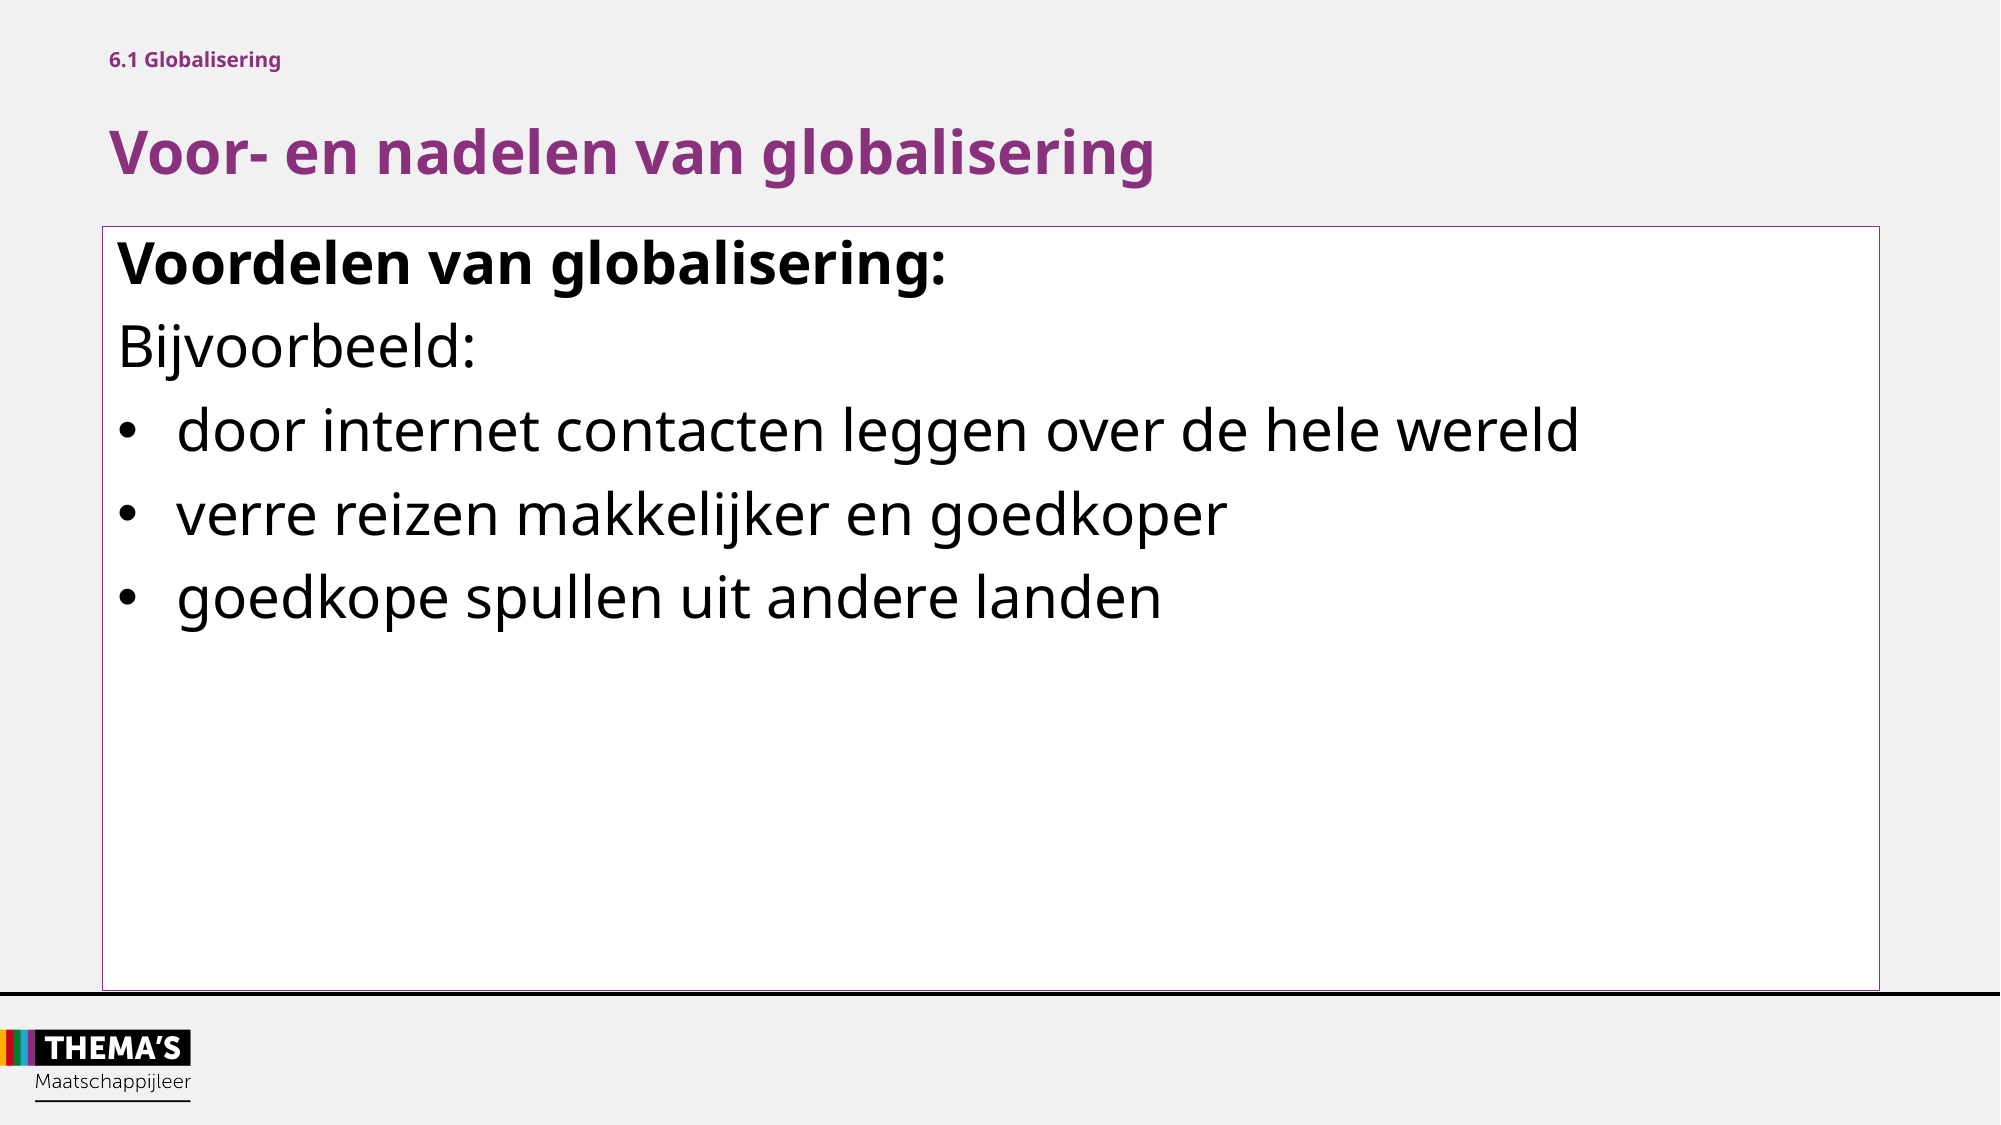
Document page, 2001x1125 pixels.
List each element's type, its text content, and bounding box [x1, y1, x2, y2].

picture [0, 993, 203, 1125]
list 6.1 Globalisering [94, 33, 941, 88]
list Voor- en nadelen van globalisering [94, 114, 1879, 205]
list Voordelen van globalisering: Bijvoorbeeld: door internet contacten leggen over de hele wereld verre reizen makkelijker en goedkoper goedkope spullen uit andere landen [102, 226, 1880, 991]
